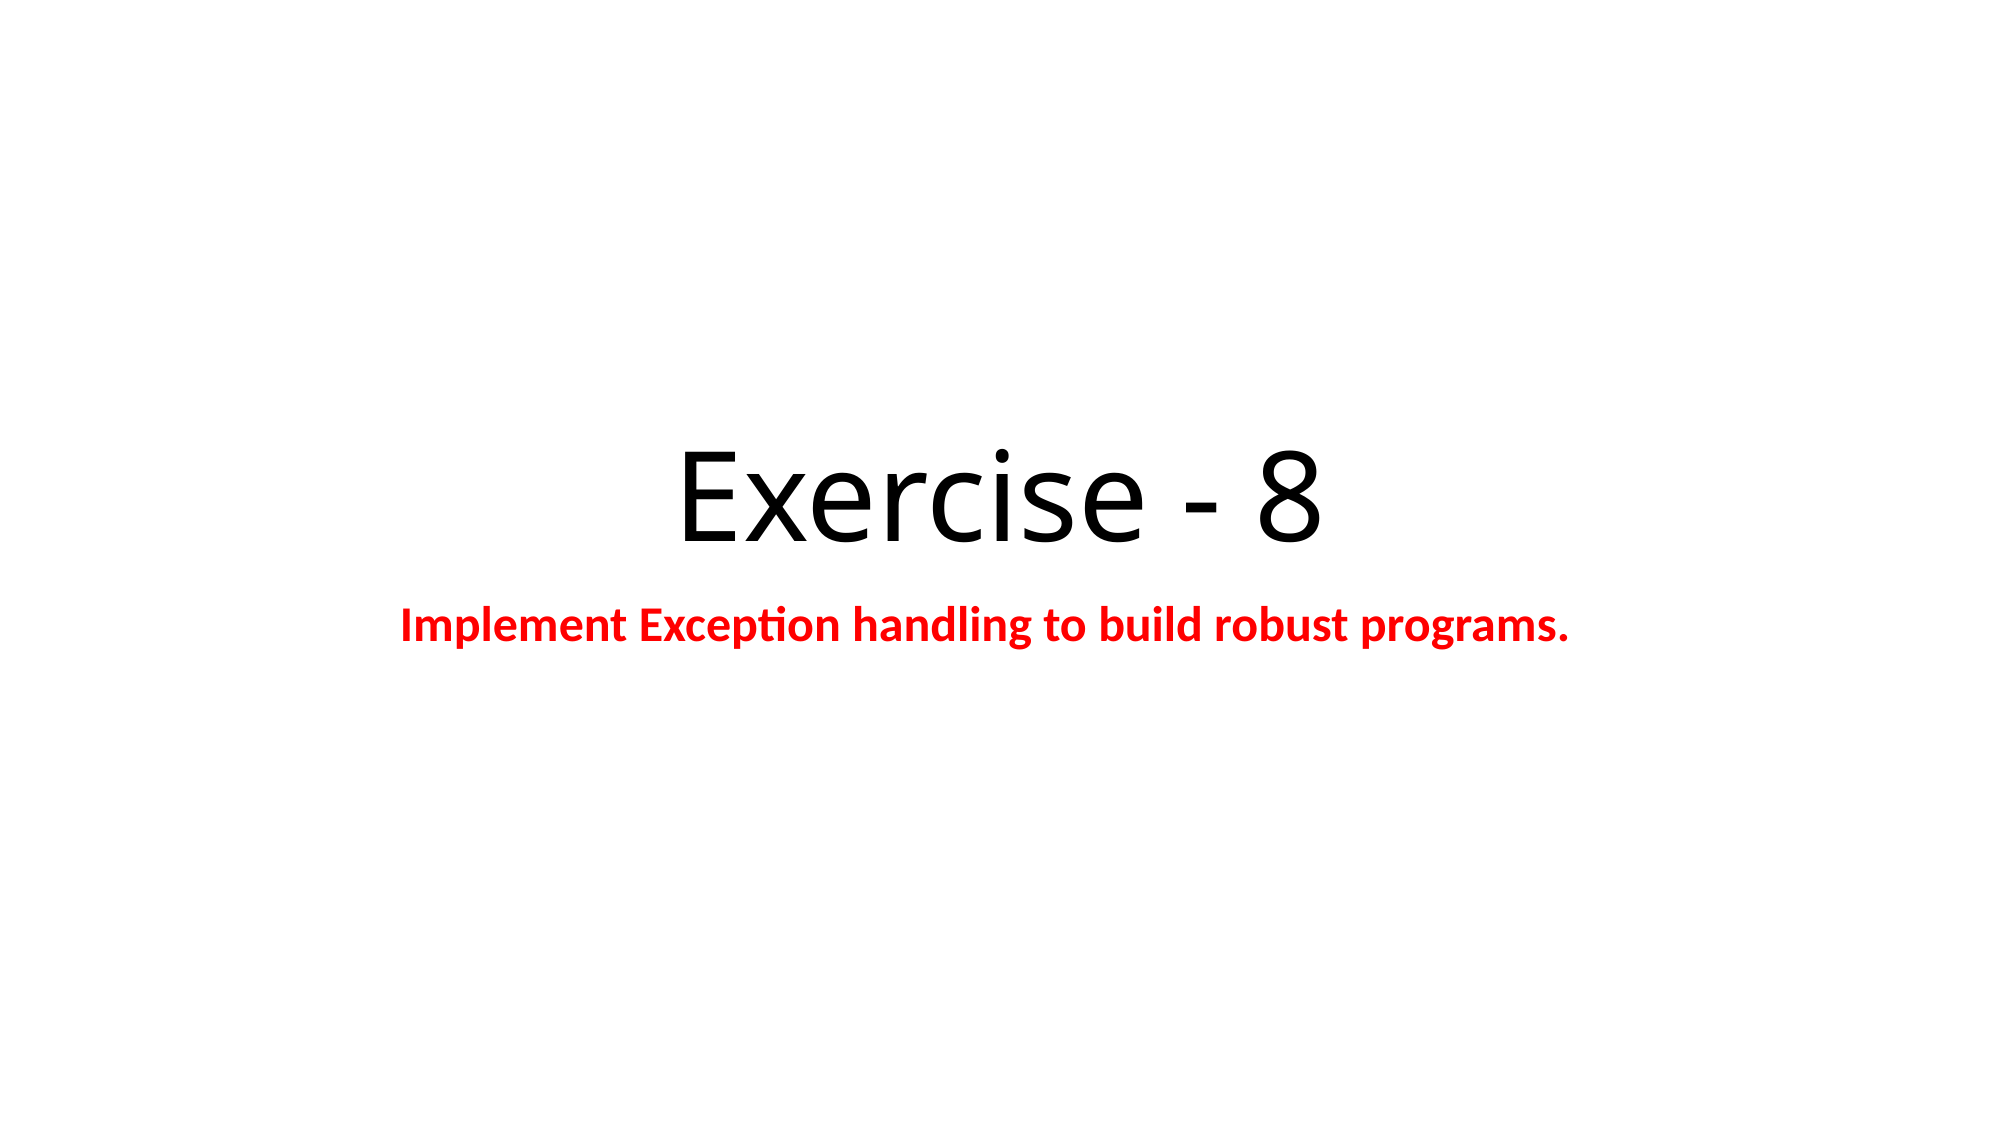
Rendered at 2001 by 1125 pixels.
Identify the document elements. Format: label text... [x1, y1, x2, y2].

title Exercise - 8 [249, 184, 1750, 576]
subtitle Implement Exception handling to build robust programs. [249, 590, 1750, 863]
